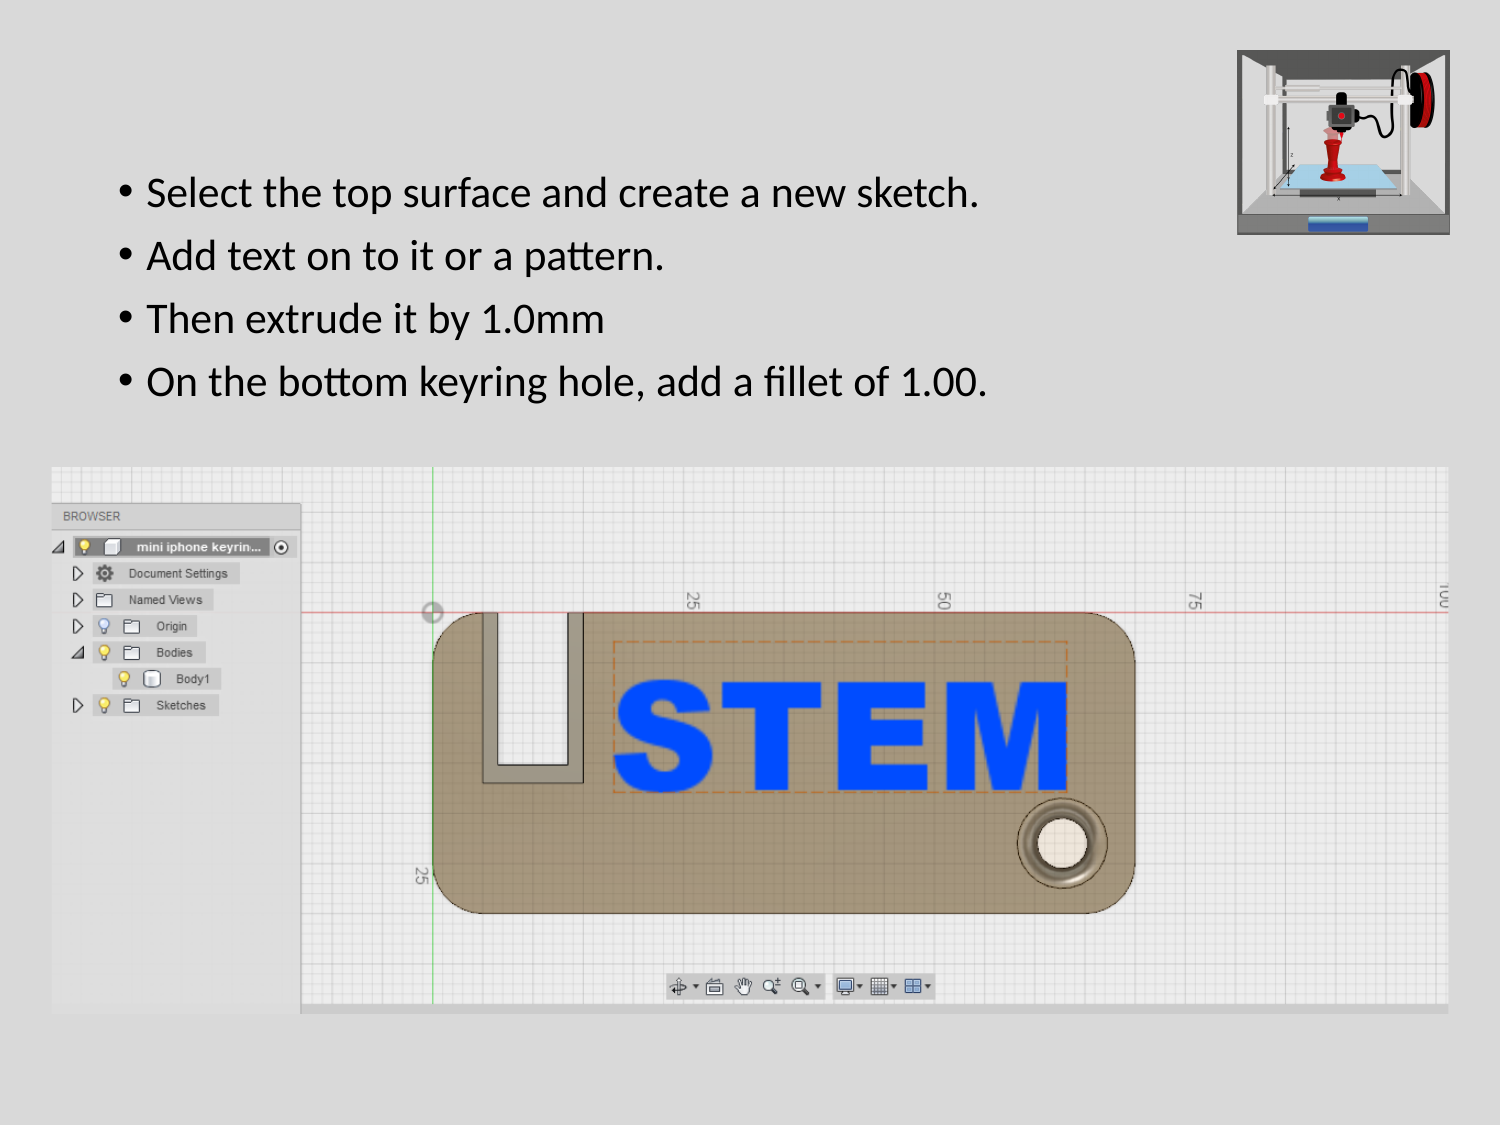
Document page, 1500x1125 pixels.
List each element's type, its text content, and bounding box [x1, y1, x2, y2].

list Select the top surface and create a new sketch. Add text on to it or a pattern. Then extrude it by 1.0mm On the bottom keyring hole, add a fillet of 1.00. [103, 162, 1397, 467]
picture [51, 467, 1449, 1014]
picture [1237, 50, 1450, 235]
